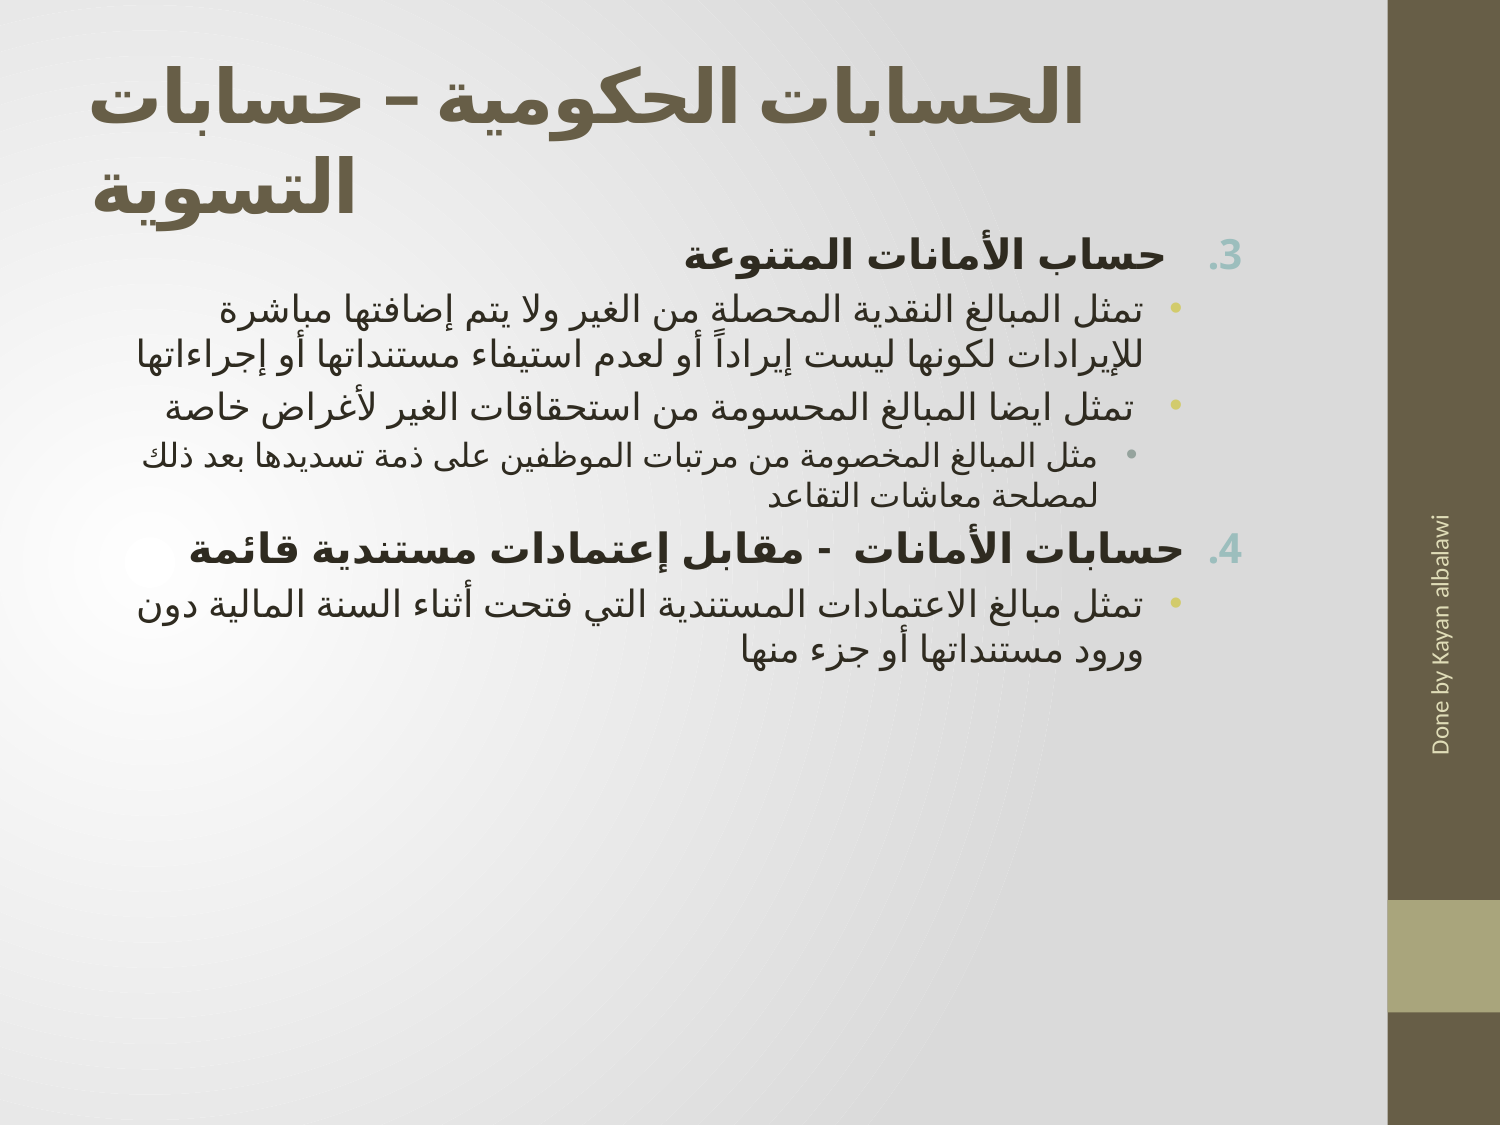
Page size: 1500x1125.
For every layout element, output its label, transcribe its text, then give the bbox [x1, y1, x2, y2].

footer Done by Kayan albalawi [1408, 500, 1469, 889]
list حساب الأمانات المتنوعة تمثل المبالغ النقدية المحصلة من الغير ولا يتم إضافتها مباشرة للإيرادات لكونها ليست إيراداً أو لعدم استيفاء مستنداتها أو إجراءاتها تمثل ايضا المبالغ المحسومة من استحقاقات الغير لأغراض خاصة مثل المبالغ المخصومة من مرتبات الموظفين على ذمة تسديدها بعد ذلك لمصلحة معاشات التقاعد حسابات الأمانات - مقابل إعتمادات مستندية قائمة تمثل مبالغ الاعتمادات المستندية التي فتحت أثناء السنة المالية دون ورود مستنداتها أو جزء منها [75, 219, 1325, 1050]
title الحسابات الحكومية – حسابات التسوية [75, 45, 1325, 219]
